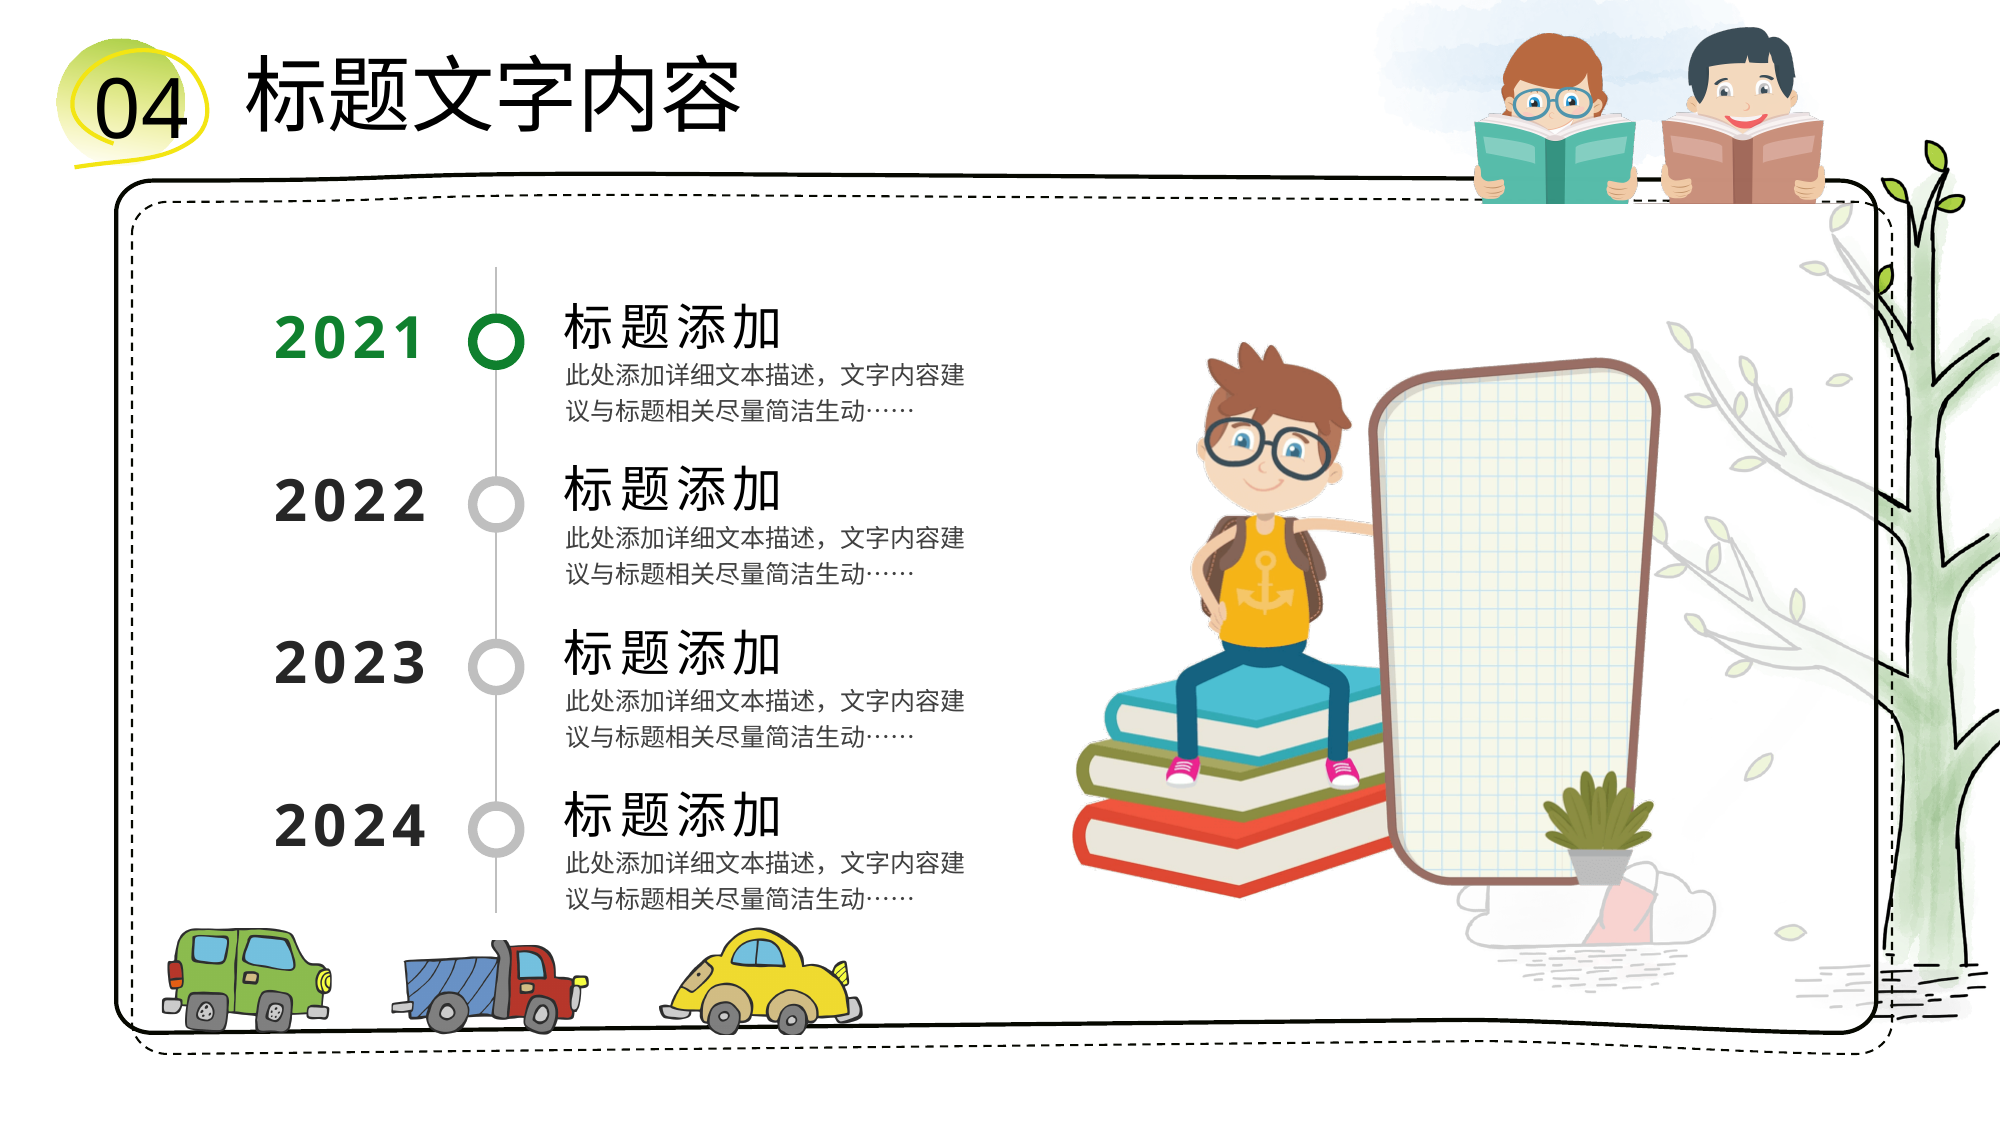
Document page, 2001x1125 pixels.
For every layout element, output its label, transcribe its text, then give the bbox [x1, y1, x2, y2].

text_box 标题文字内容 [229, 34, 812, 150]
picture [1367, 0, 2000, 1125]
text_box [471, 317, 496, 367]
picture [1072, 341, 1661, 901]
text_box [471, 479, 496, 529]
text_box [471, 642, 496, 692]
text_box 2022 [229, 455, 441, 541]
picture [161, 928, 346, 1040]
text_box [544, 613, 996, 761]
text_box [497, 642, 521, 692]
text_box [497, 479, 521, 529]
text_box 2021 [229, 292, 441, 378]
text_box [544, 775, 996, 923]
text_box [497, 805, 521, 855]
picture [384, 940, 591, 1053]
picture [659, 923, 869, 1035]
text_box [544, 450, 996, 597]
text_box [544, 287, 996, 435]
text_box 2023 [229, 618, 441, 703]
text_box [497, 317, 521, 367]
text_box 2024 [229, 780, 441, 866]
text_box 04 [79, 47, 204, 163]
text_box [471, 805, 496, 855]
